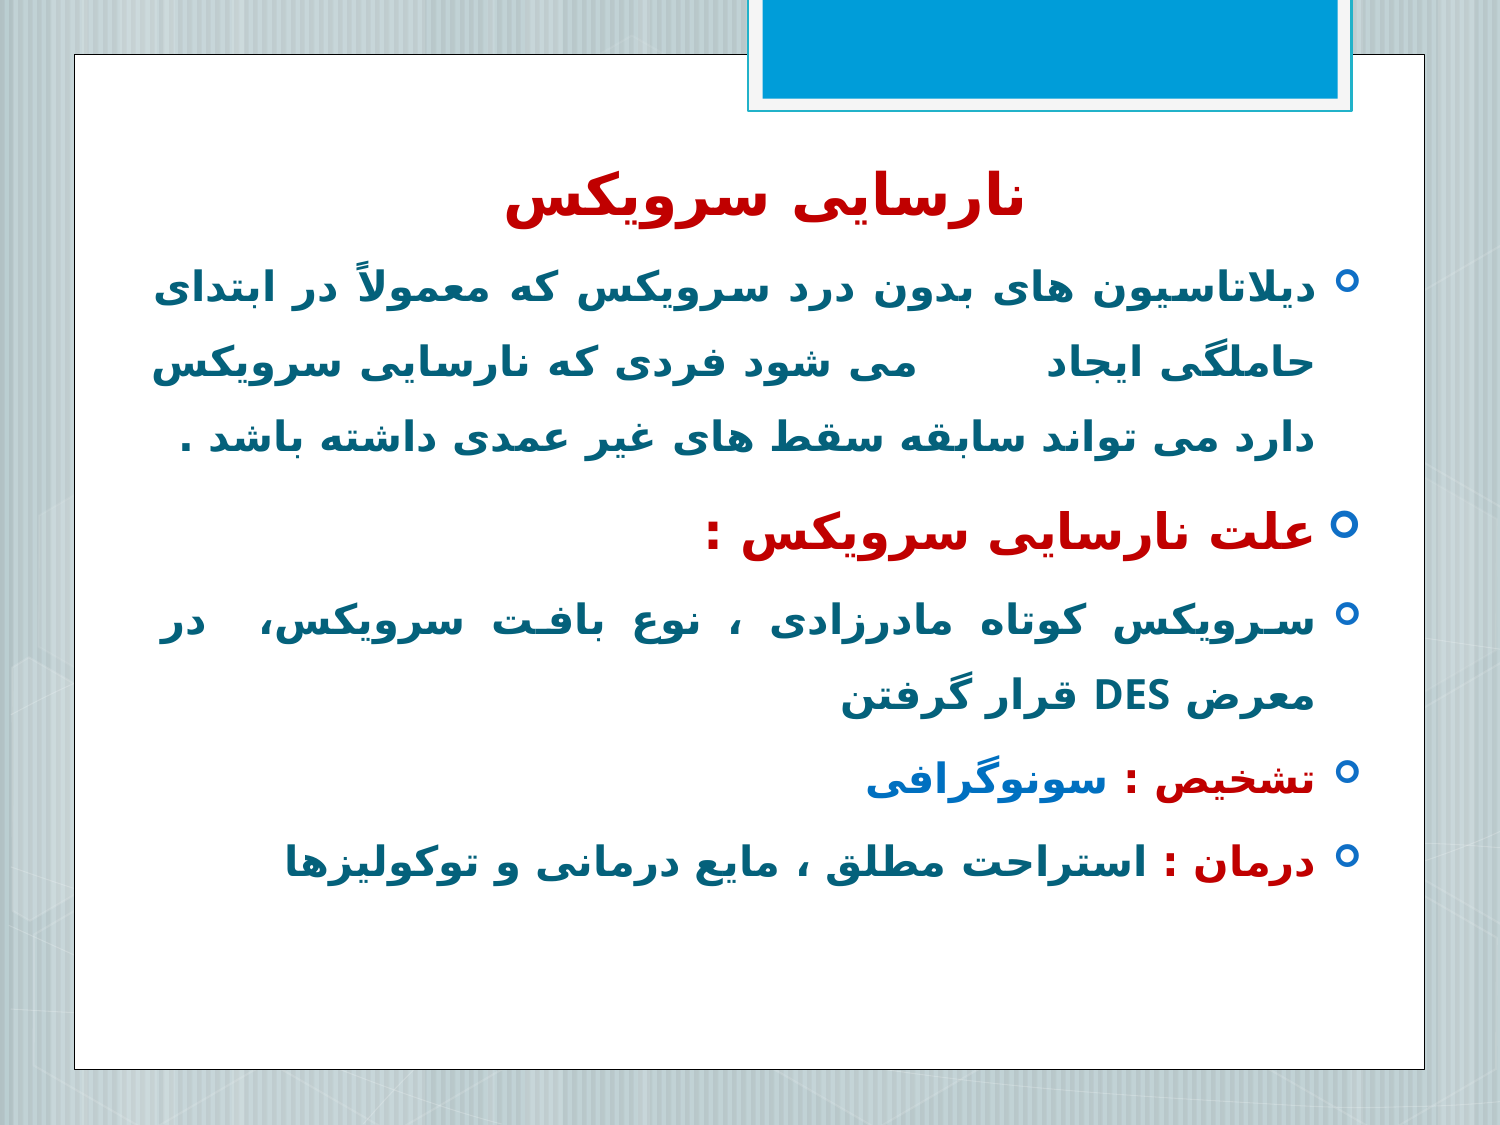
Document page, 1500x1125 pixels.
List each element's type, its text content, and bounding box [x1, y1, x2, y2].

list نارسایی سرویکس دیلاتاسیون های بدون درد سرویکس که معمولاً در ابتدای حاملگی ایجاد می شود فردی که نارسایی سرویکس دارد می تواند سابقه سقط های غیر عمدی داشته باشد . علت نارسایی سرویکس : سرویکس کوتاه مادرزادی ، نوع بافت سرویکس، در معرض DES قرار گرفتن تشخیص : سونوگرافی درمان : استراحت مطلق ، مایع درمانی و توکولیزها [135, 149, 1388, 1024]
